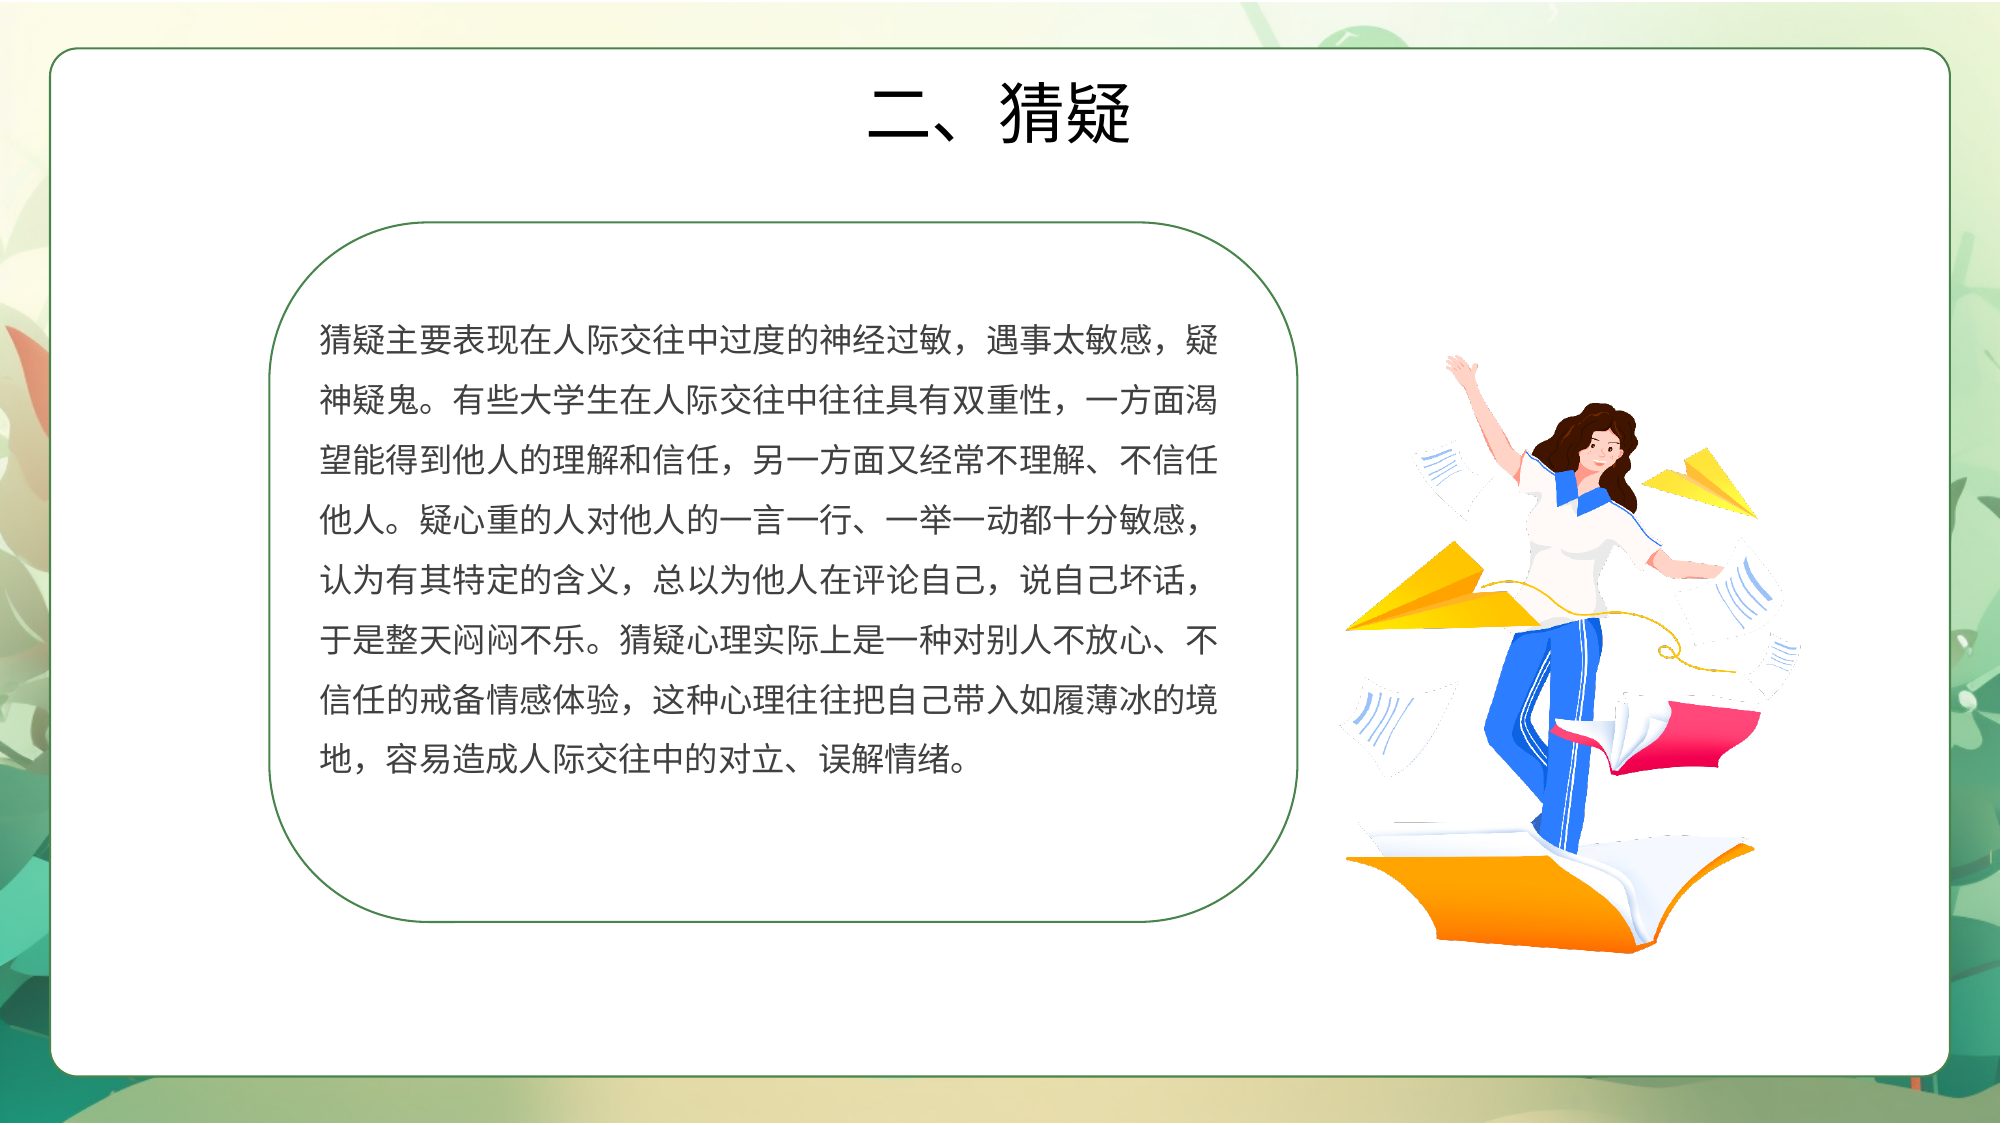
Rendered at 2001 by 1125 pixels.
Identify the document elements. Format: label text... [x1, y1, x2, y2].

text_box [269, 222, 1298, 922]
text_box 二、猜疑 [437, 64, 1561, 160]
picture [0, 2, 2000, 1123]
